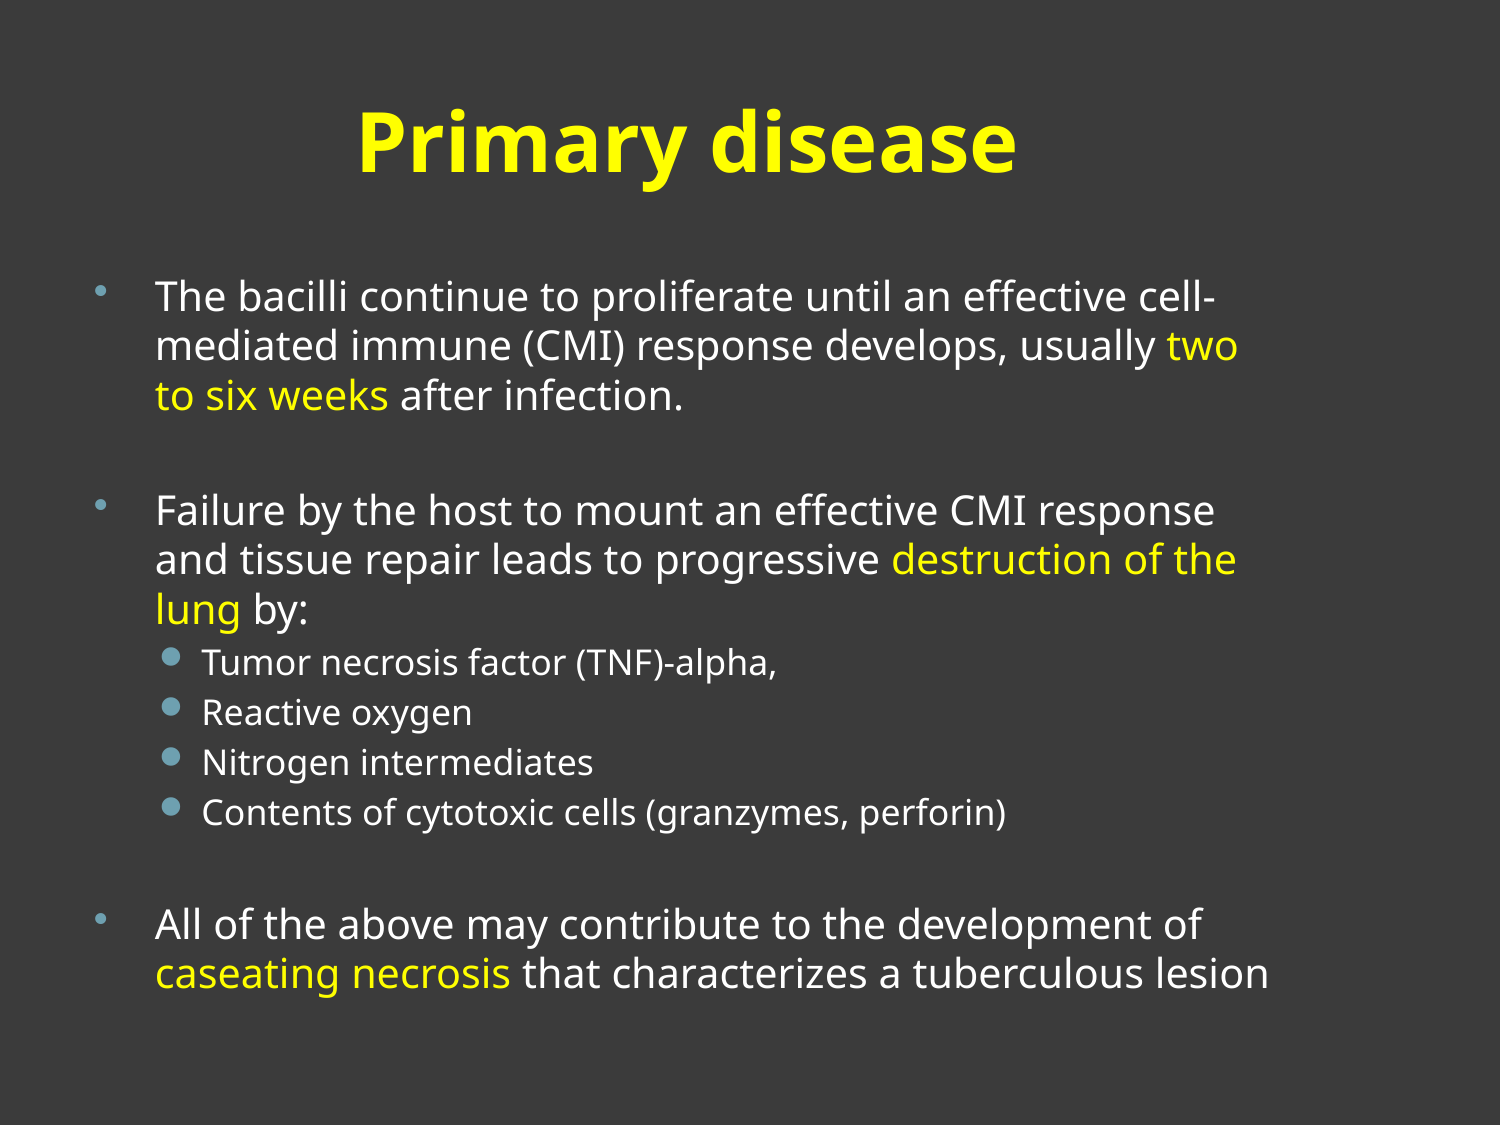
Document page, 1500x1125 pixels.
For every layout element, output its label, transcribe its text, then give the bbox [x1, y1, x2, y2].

title Primary disease [75, 45, 1300, 233]
list The bacilli continue to proliferate until an effective cell-mediated immune (CMI) response develops, usually two to six weeks after infection. Failure by the host to mount an effective CMI response and tissue repair leads to progressive destruction of the lung by: Tumor necrosis factor (TNF)-alpha, Reactive oxygen Nitrogen intermediates Contents of cytotoxic cells (granzymes, perforin) All of the above may contribute to the development of caseating necrosis that characterizes a tuberculous lesion [75, 262, 1300, 1005]
